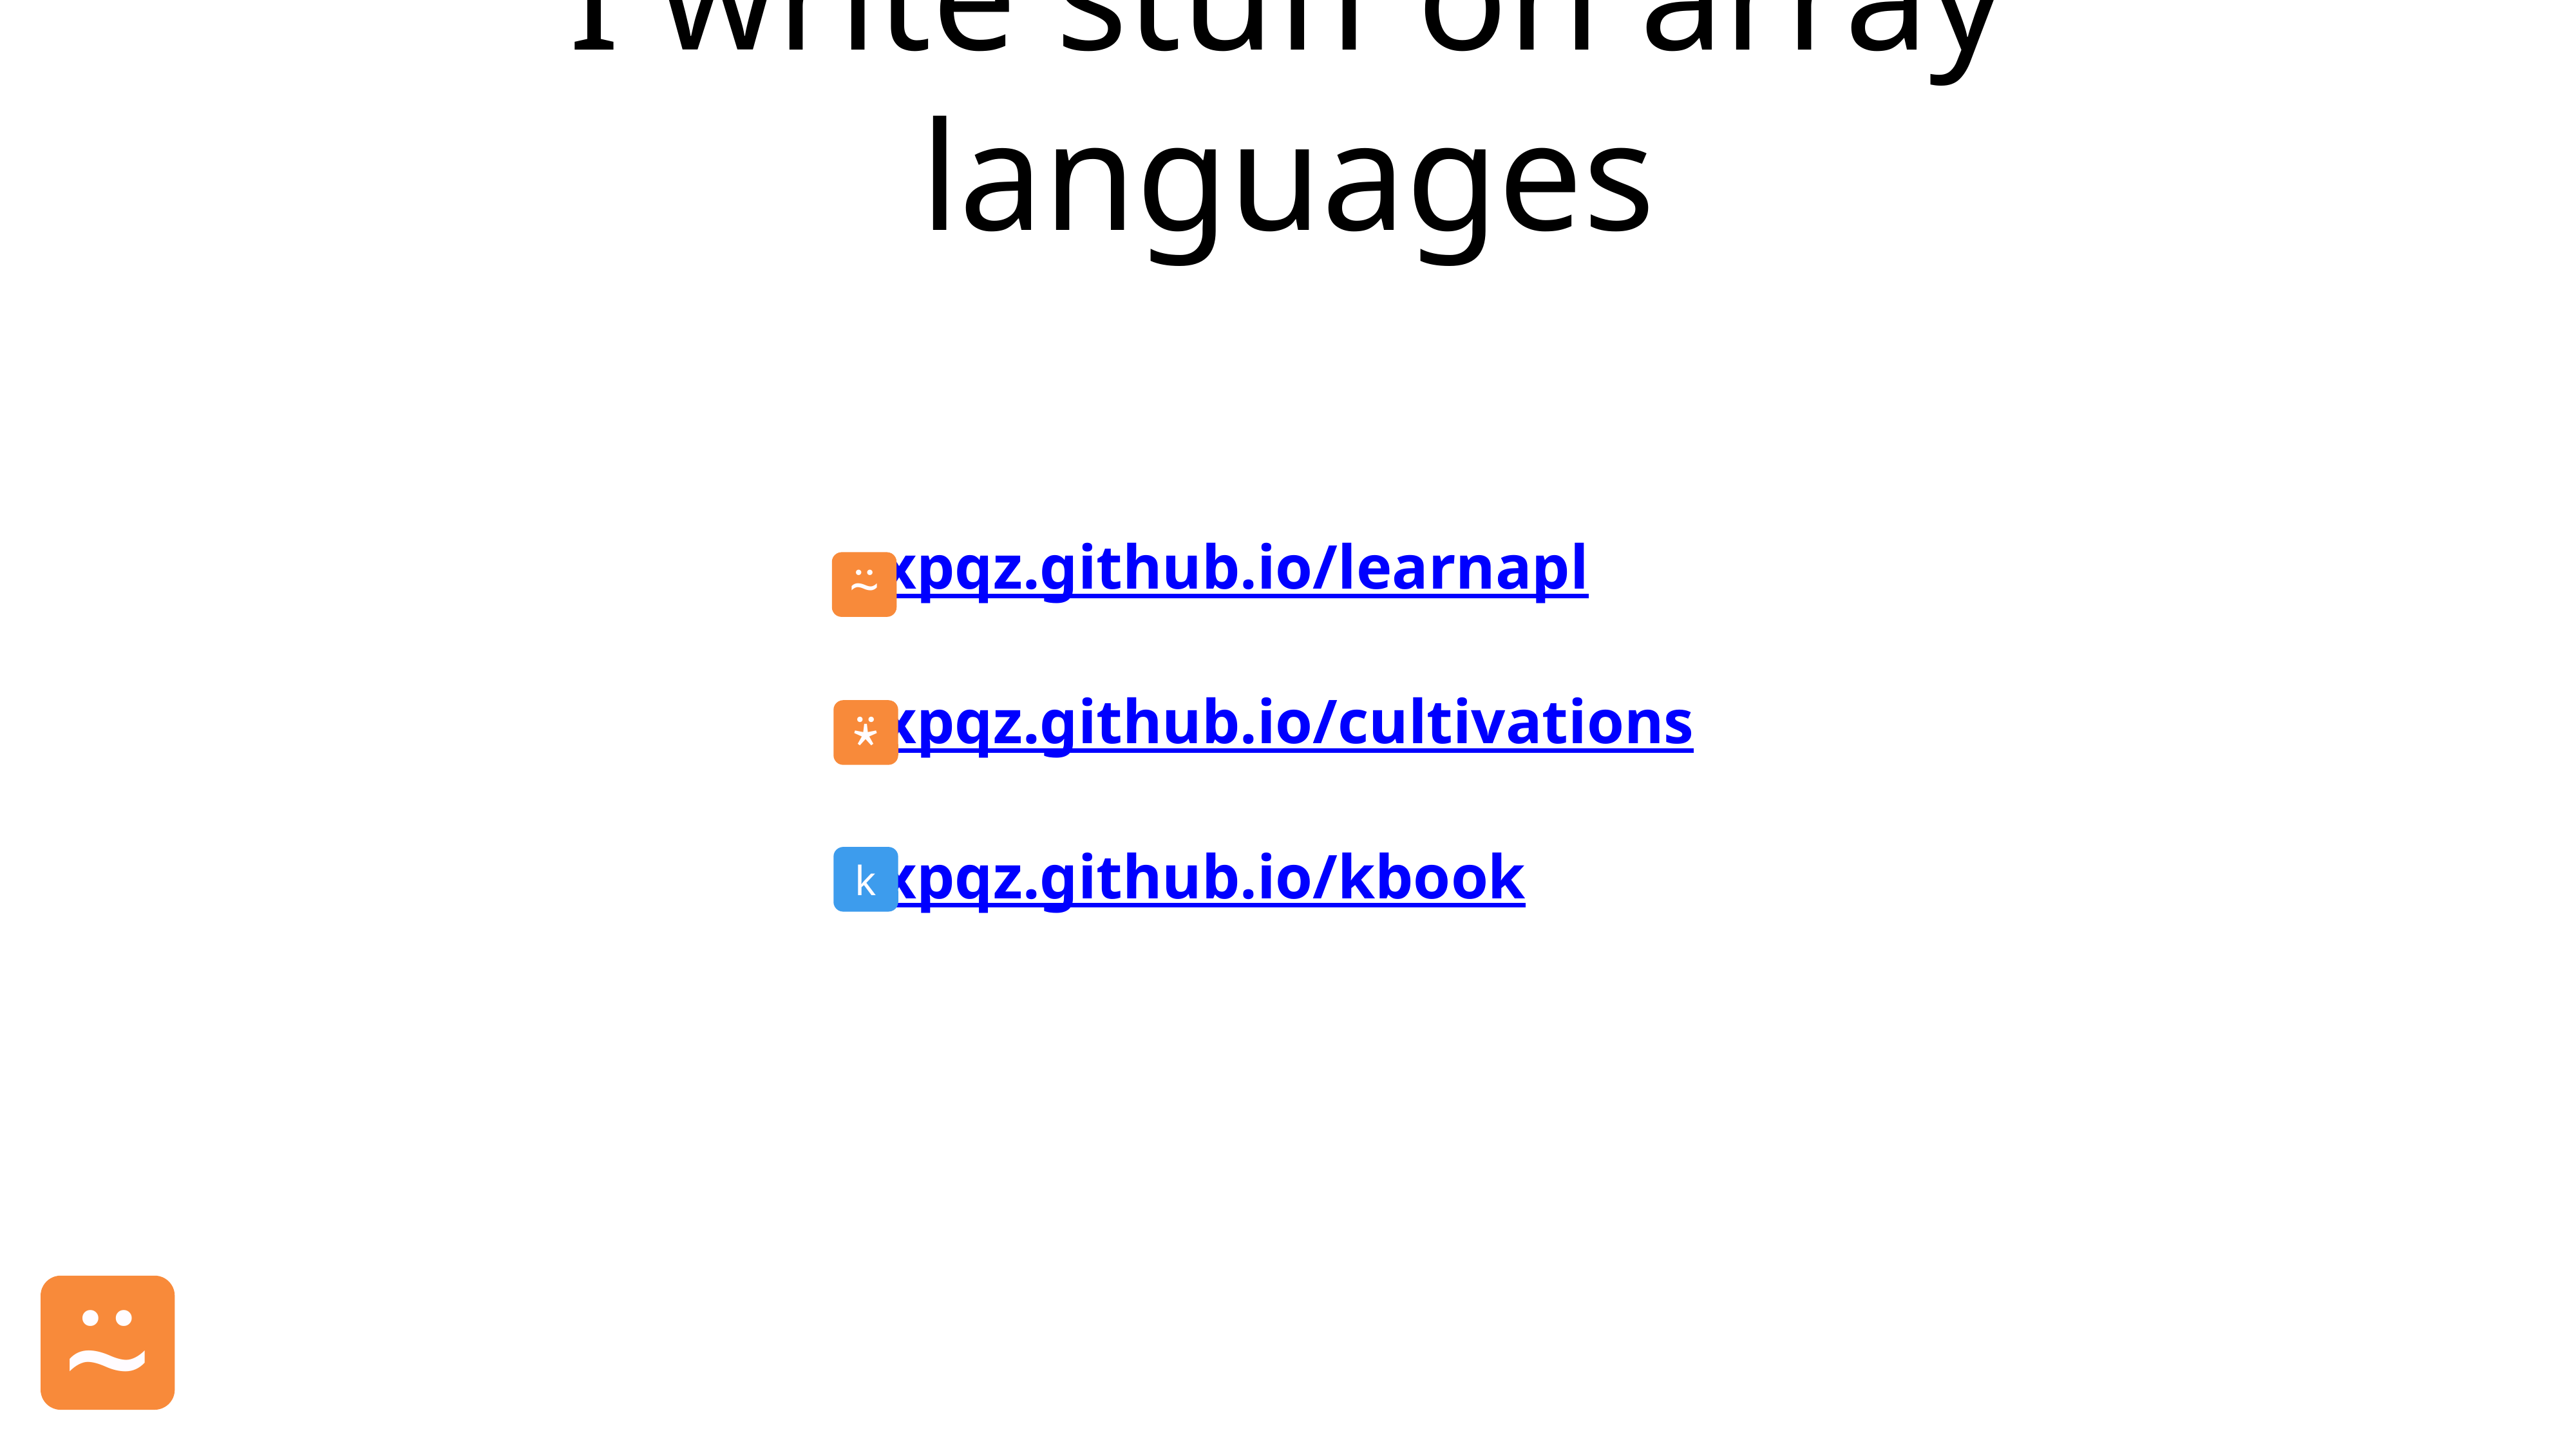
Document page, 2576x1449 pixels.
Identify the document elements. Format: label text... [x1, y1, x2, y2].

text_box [40, 1240, 175, 1449]
title I write stuff on array languages [187, 64, 2389, 267]
text_box xpqz.github.io/learnapl xpqz.github.io/cultivations xpqz.github.io/kbook [876, 523, 1700, 926]
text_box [831, 542, 897, 627]
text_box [833, 846, 898, 912]
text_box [833, 690, 898, 775]
